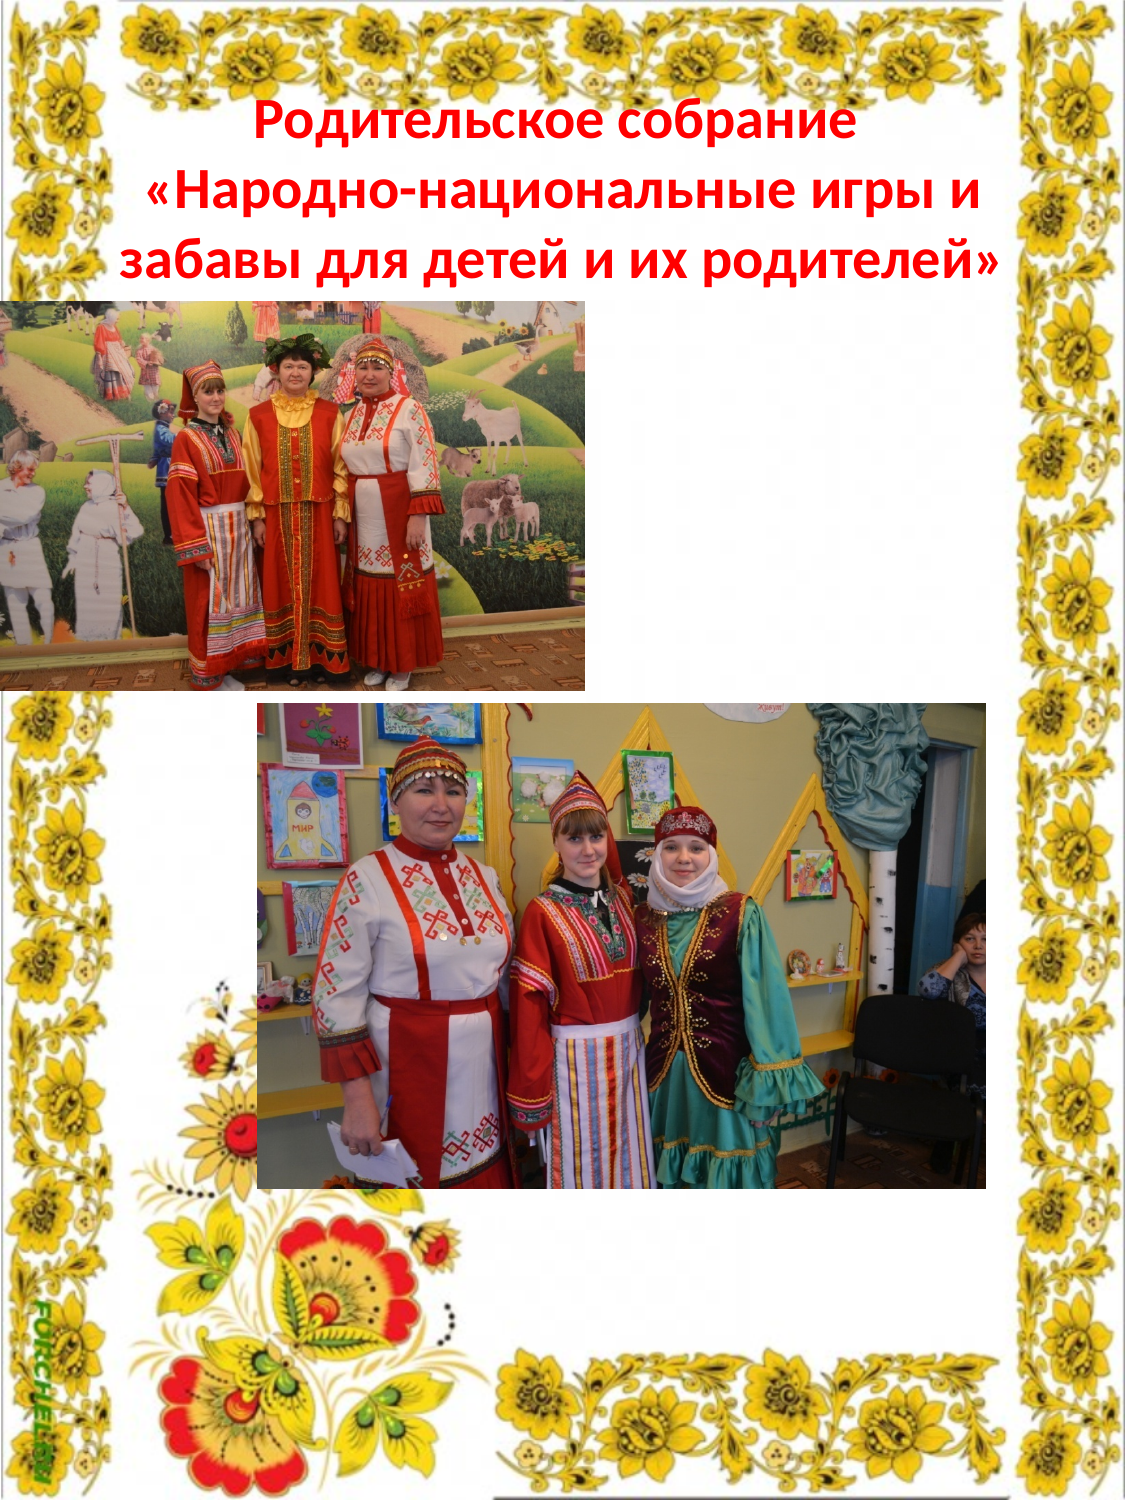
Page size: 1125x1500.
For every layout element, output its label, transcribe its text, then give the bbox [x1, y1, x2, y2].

picture [0, 1, 1125, 1498]
title Родительское собрание «Народно-национальные игры и забавы для детей и их родителей» [56, 60, 1069, 185]
